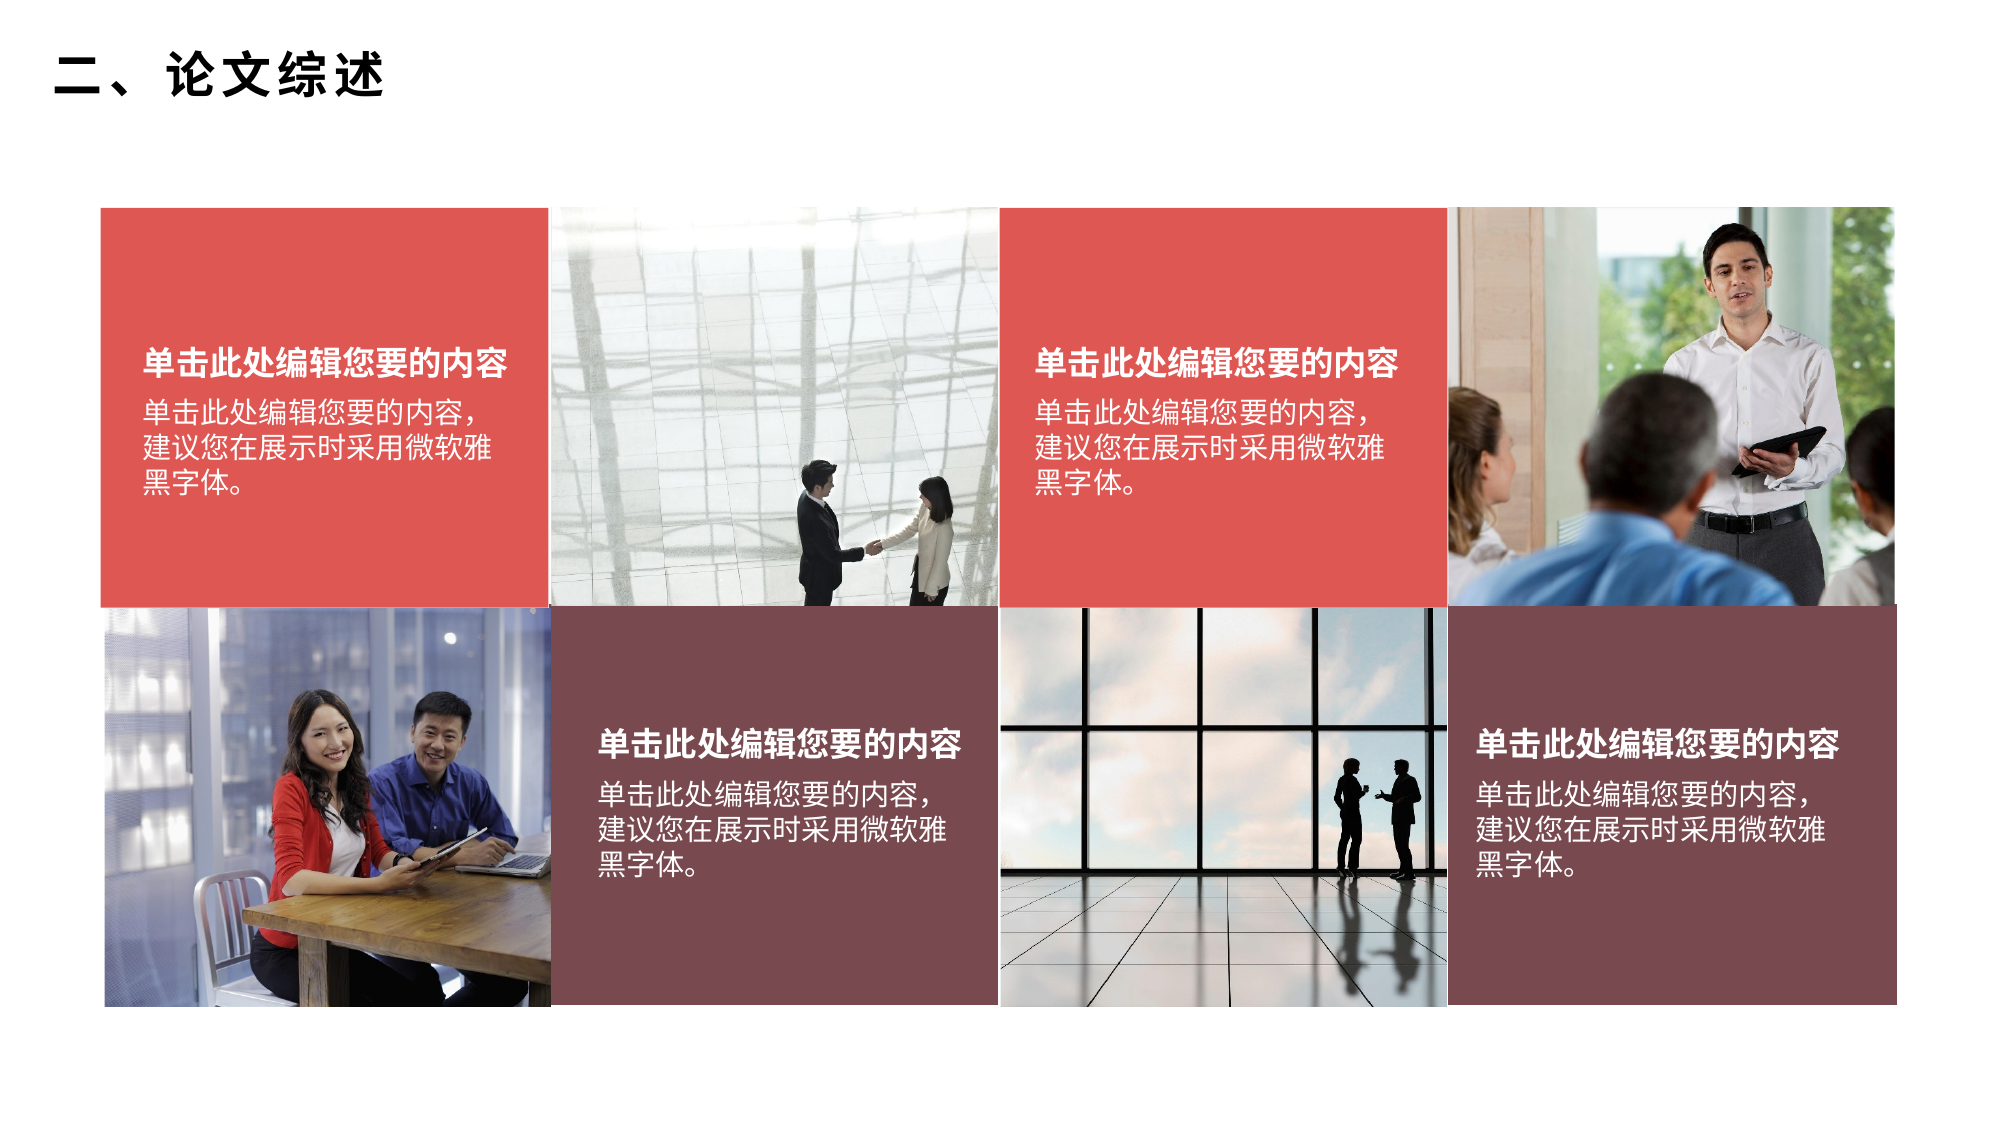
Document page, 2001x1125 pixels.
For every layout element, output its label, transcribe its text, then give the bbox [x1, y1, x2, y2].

text_box [100, 207, 549, 608]
text_box 单击此处编辑您要的内容，建议您在展示时采用微软雅黑字体。 [577, 766, 973, 891]
picture [1448, 207, 1895, 606]
text_box 二、论文综述 [38, 35, 631, 111]
text_box 单击此处编辑您要的内容 [577, 713, 997, 774]
text_box 单击此处编辑您要的内容，建议您在展示时采用微软雅黑字体。 [122, 384, 518, 510]
text_box [1448, 604, 1897, 1005]
picture [104, 608, 551, 1007]
text_box 单击此处编辑您要的内容，建议您在展示时采用微软雅黑字体。 [1014, 384, 1410, 510]
text_box [999, 207, 1448, 608]
text_box [549, 604, 998, 1005]
picture [1000, 608, 1447, 1007]
text_box 单击此处编辑您要的内容 [122, 331, 542, 392]
text_box 单击此处编辑您要的内容 [1014, 331, 1434, 392]
text_box 单击此处编辑您要的内容，建议您在展示时采用微软雅黑字体。 [1455, 766, 1851, 891]
text_box 单击此处编辑您要的内容 [1455, 713, 1875, 774]
picture [551, 207, 998, 606]
